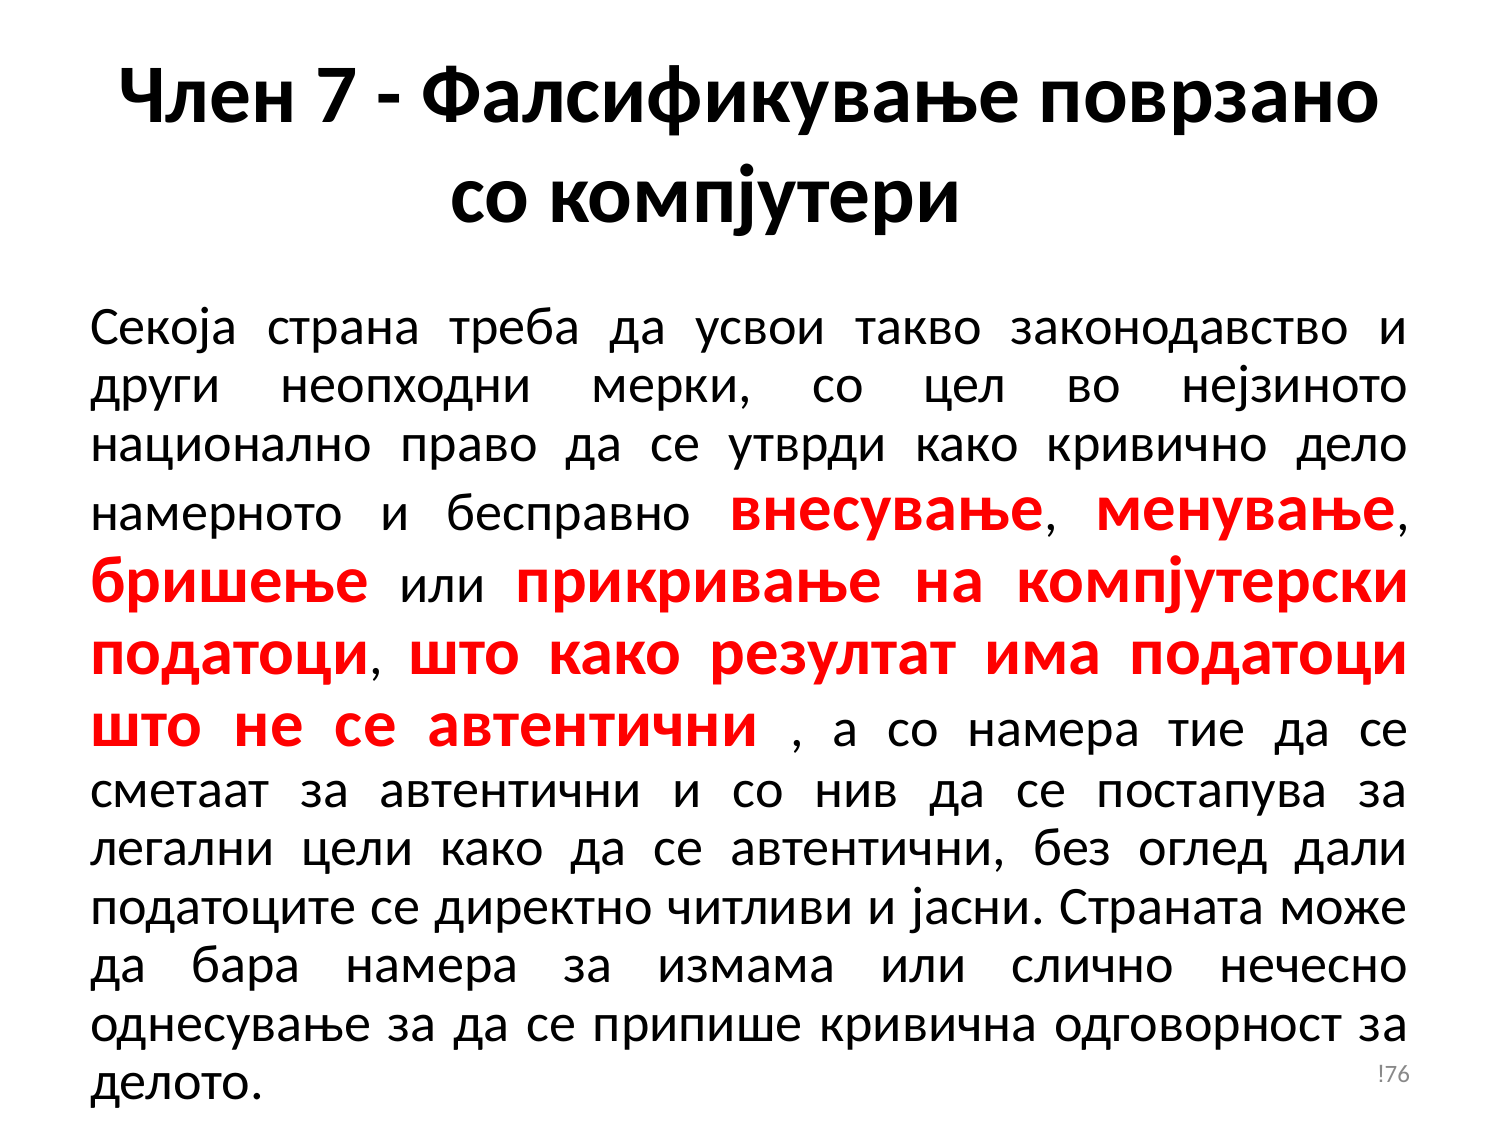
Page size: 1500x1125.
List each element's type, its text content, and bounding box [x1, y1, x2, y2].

list Секоја страна треба да усвои такво законодавство и други неопходни мерки, со цел во нејзиното национално право да се утврди како кривично дело намерното и бесправно внесување, менување, бришење или прикривање на компјутерски податоци, што како резултат има податоци што не се автентични , а со намера тие да се сметаат за автентични и со нив да се постапува за легални цели како да се автентични, без оглед дали податоците се директно читливи и јасни. Страната може да бара намера за измама или слично нечесно однесување за да се припише кривична одговорност за делото. [75, 290, 1425, 1033]
slide_number !76 [1074, 1042, 1425, 1103]
title Член 7 - Фалсификување поврзано со компјутери [75, 45, 1425, 233]
